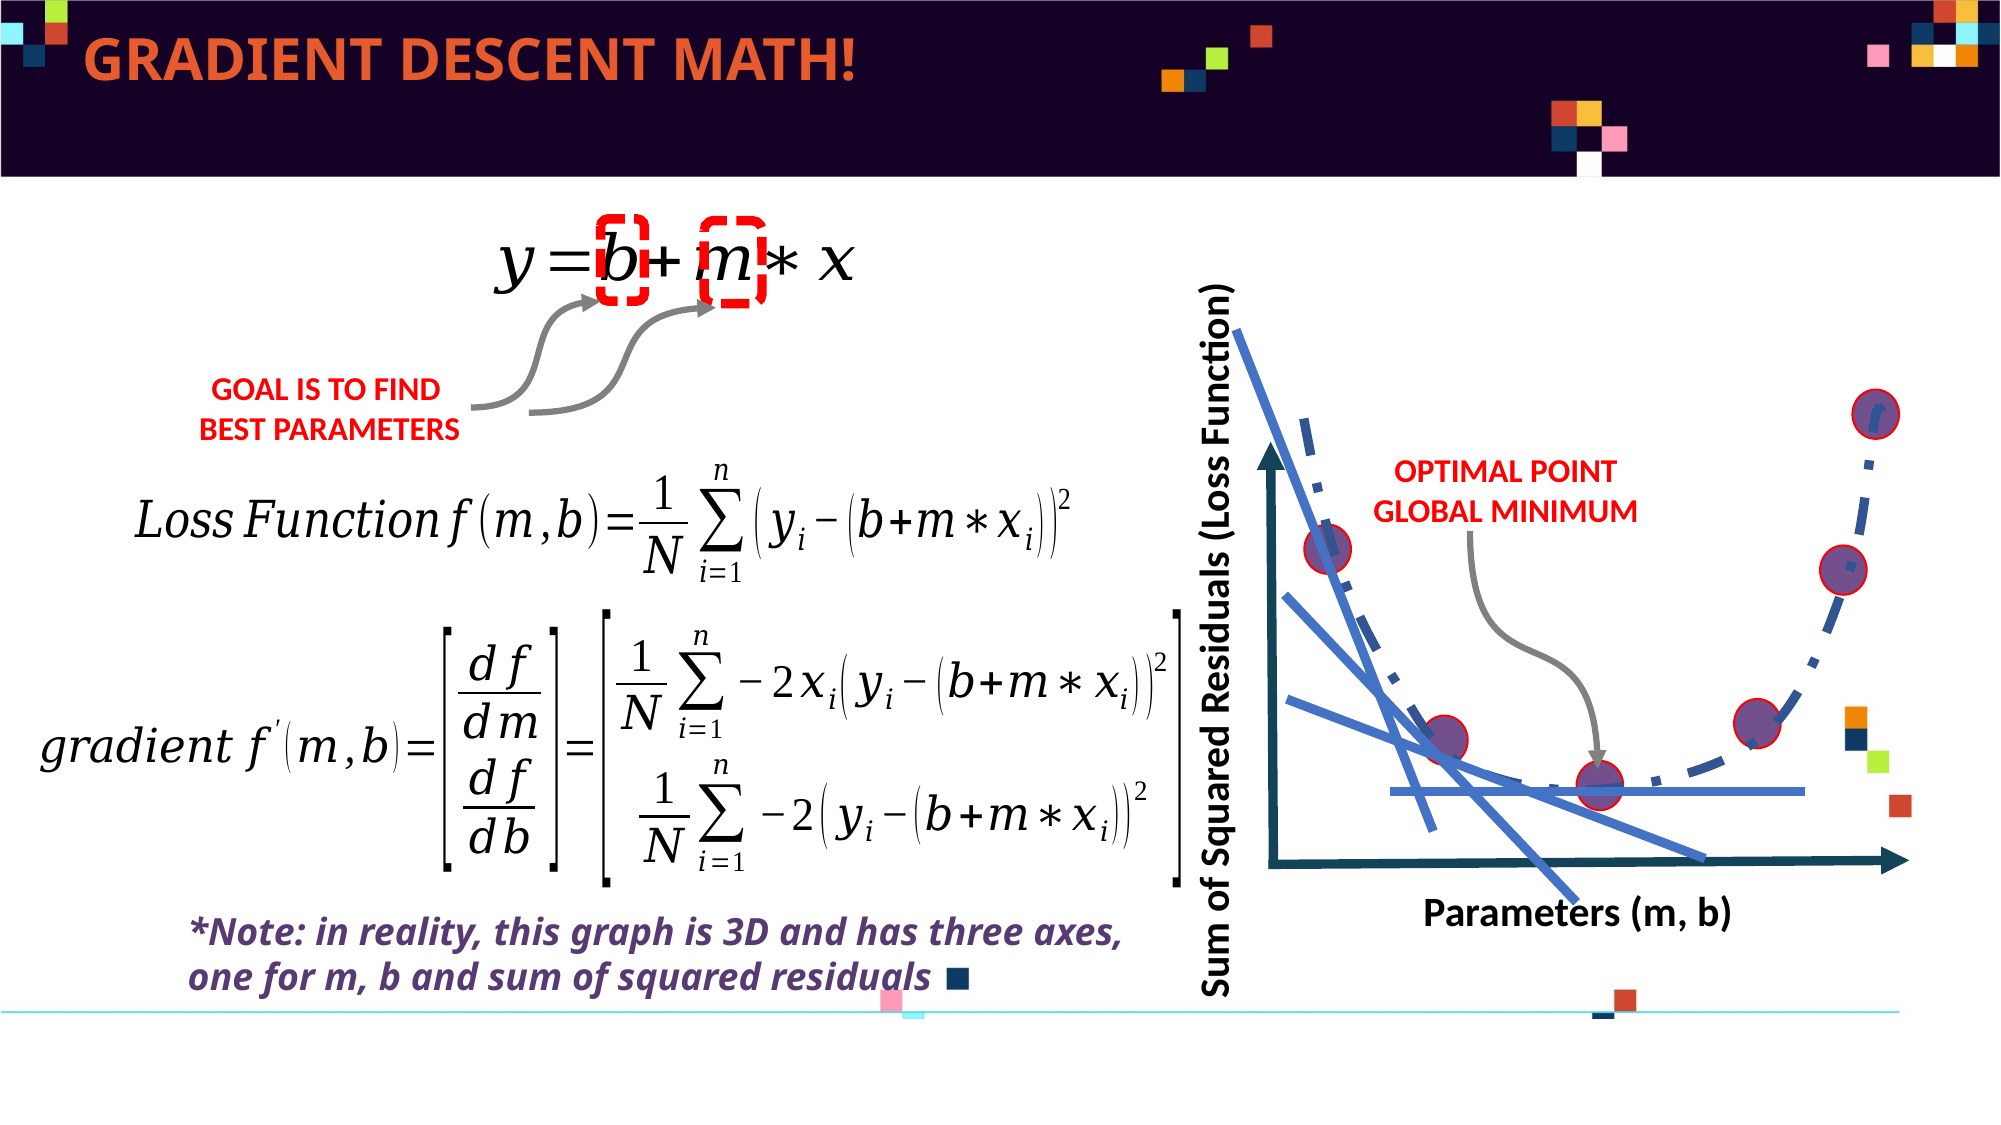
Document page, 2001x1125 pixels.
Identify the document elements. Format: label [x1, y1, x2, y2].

text_box [1414, 586, 1654, 714]
picture [0, 0, 2000, 1019]
text_box [470, 301, 601, 408]
text_box [1274, 860, 1284, 865]
text_box [1284, 594, 1577, 903]
text_box [528, 307, 717, 413]
text_box [1577, 860, 1910, 865]
text_box [1270, 832, 1274, 869]
text_box [1286, 699, 1706, 859]
text_box [1235, 329, 1434, 832]
